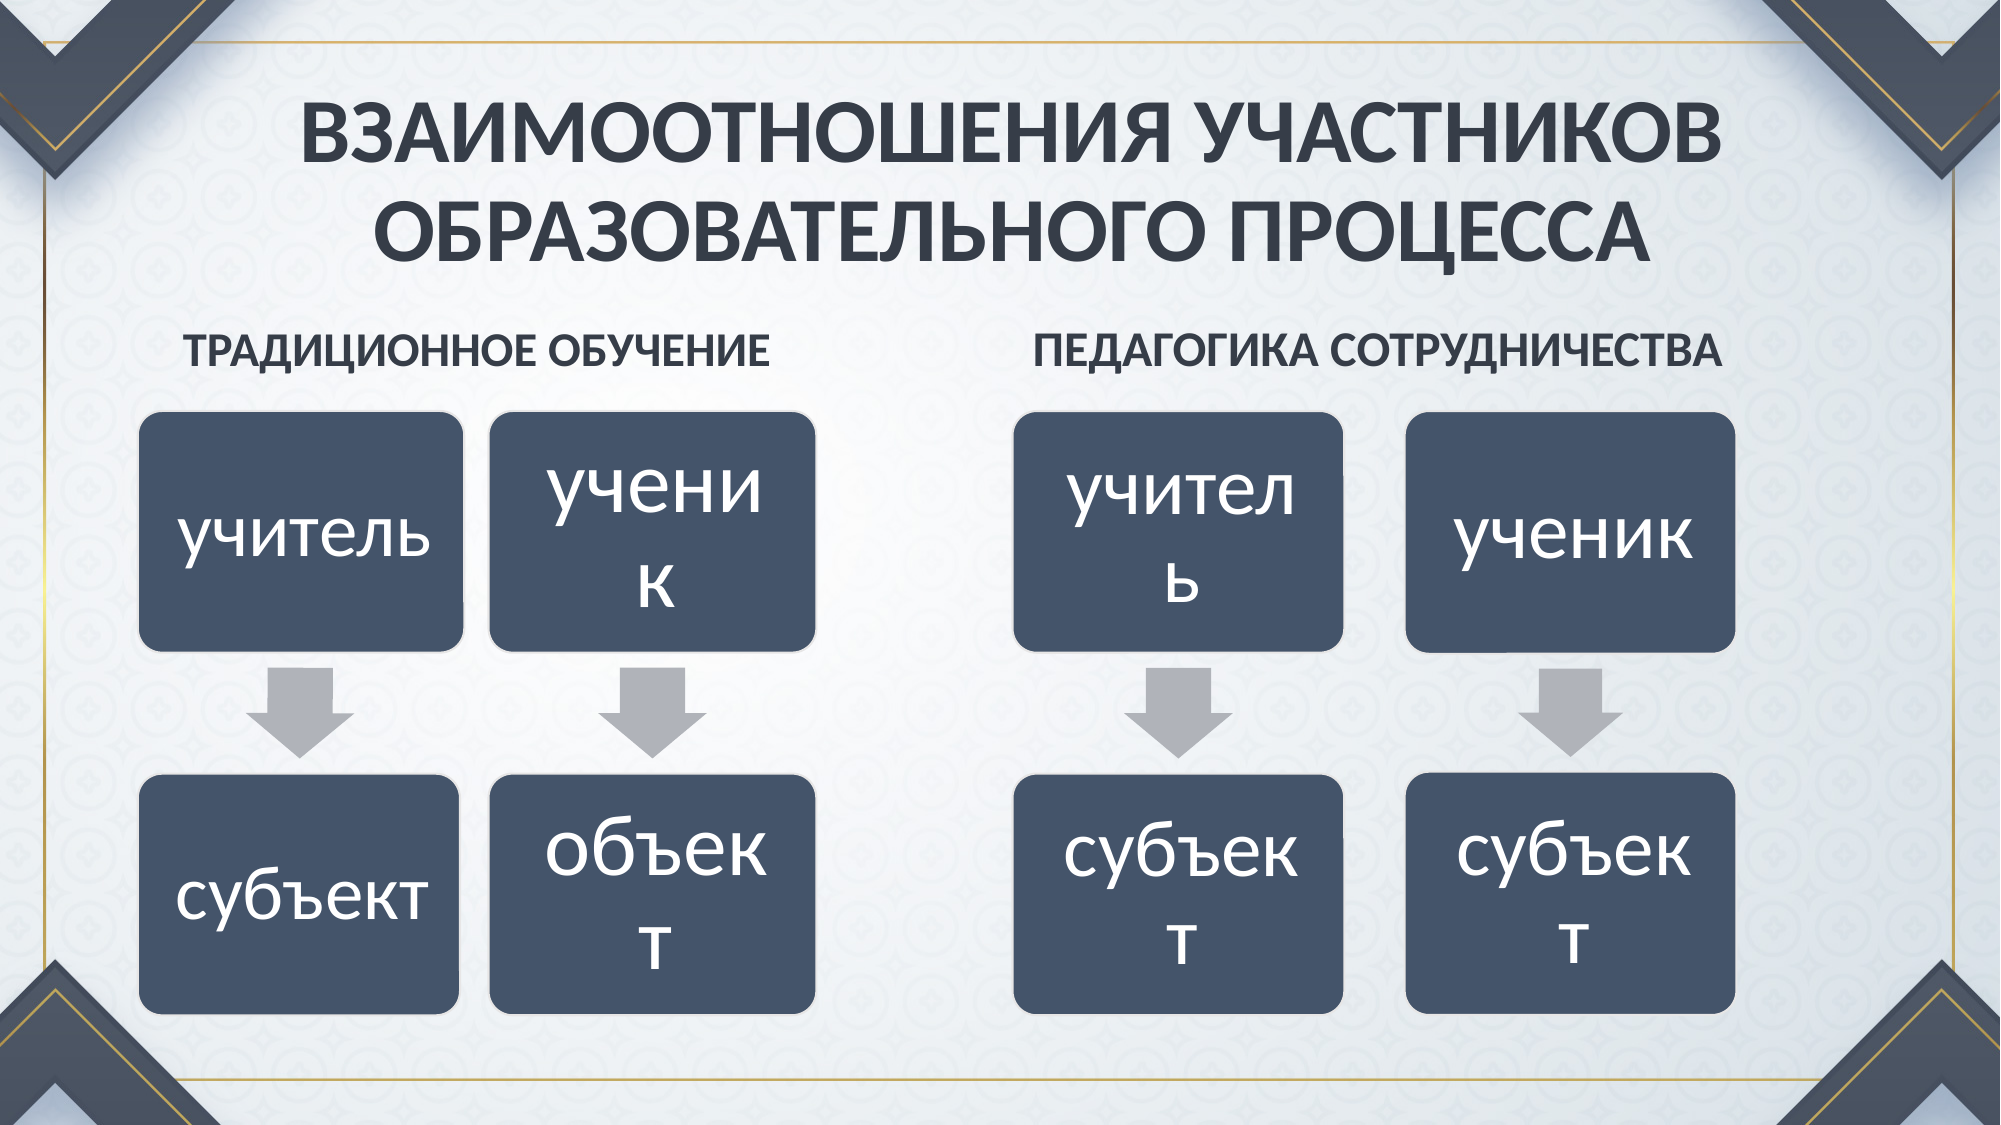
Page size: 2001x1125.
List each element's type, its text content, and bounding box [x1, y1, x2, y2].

picture [0, 0, 2000, 1125]
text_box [1404, 410, 1737, 1016]
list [137, 410, 488, 1016]
title ВЗАИМООТНОШЕНИЯ УЧАСТНИКОВ ОБРАЗОВАТЕЛЬНОГО ПРОЦЕССА [150, 73, 1875, 292]
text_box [488, 410, 817, 1016]
list ПЕДАГОГИКА СОТРУДНИЧЕСТВА [1012, 291, 1743, 385]
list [1012, 410, 1345, 1016]
list ТРАДИЦИОННОЕ ОБУЧЕНИЕ [137, 317, 817, 385]
